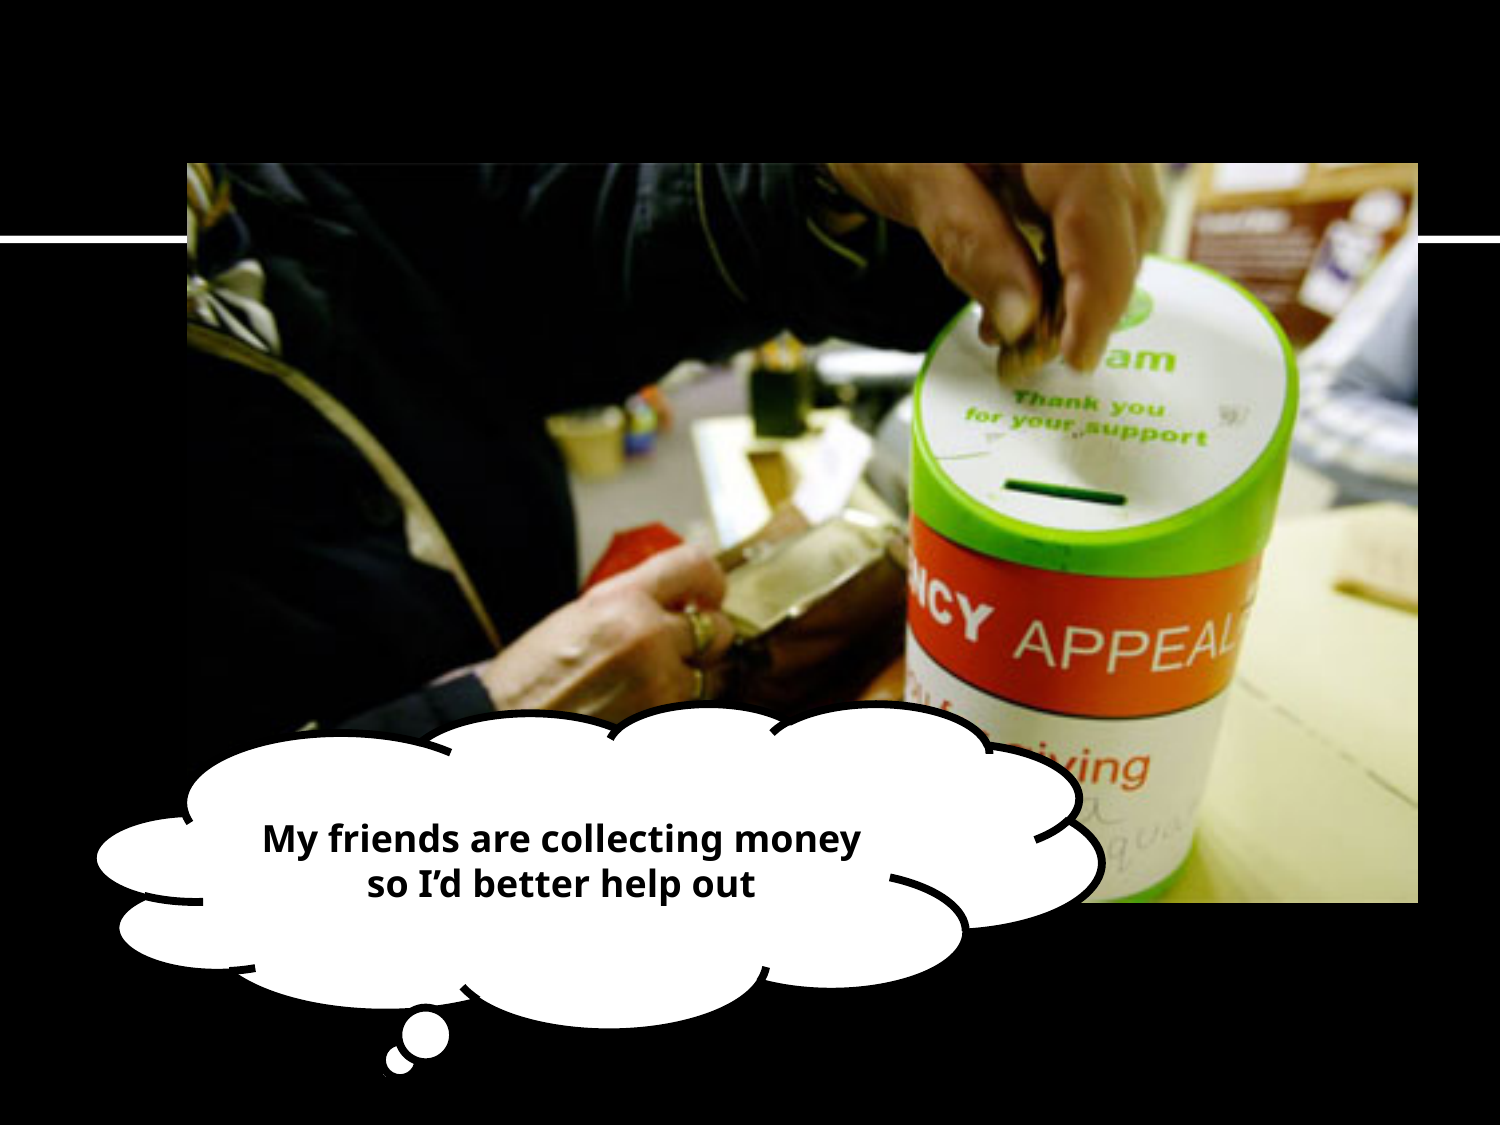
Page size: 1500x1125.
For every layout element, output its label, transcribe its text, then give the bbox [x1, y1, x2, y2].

text_box My friends are collecting money so I’d better help out [88, 791, 1070, 1086]
picture [187, 163, 1418, 903]
